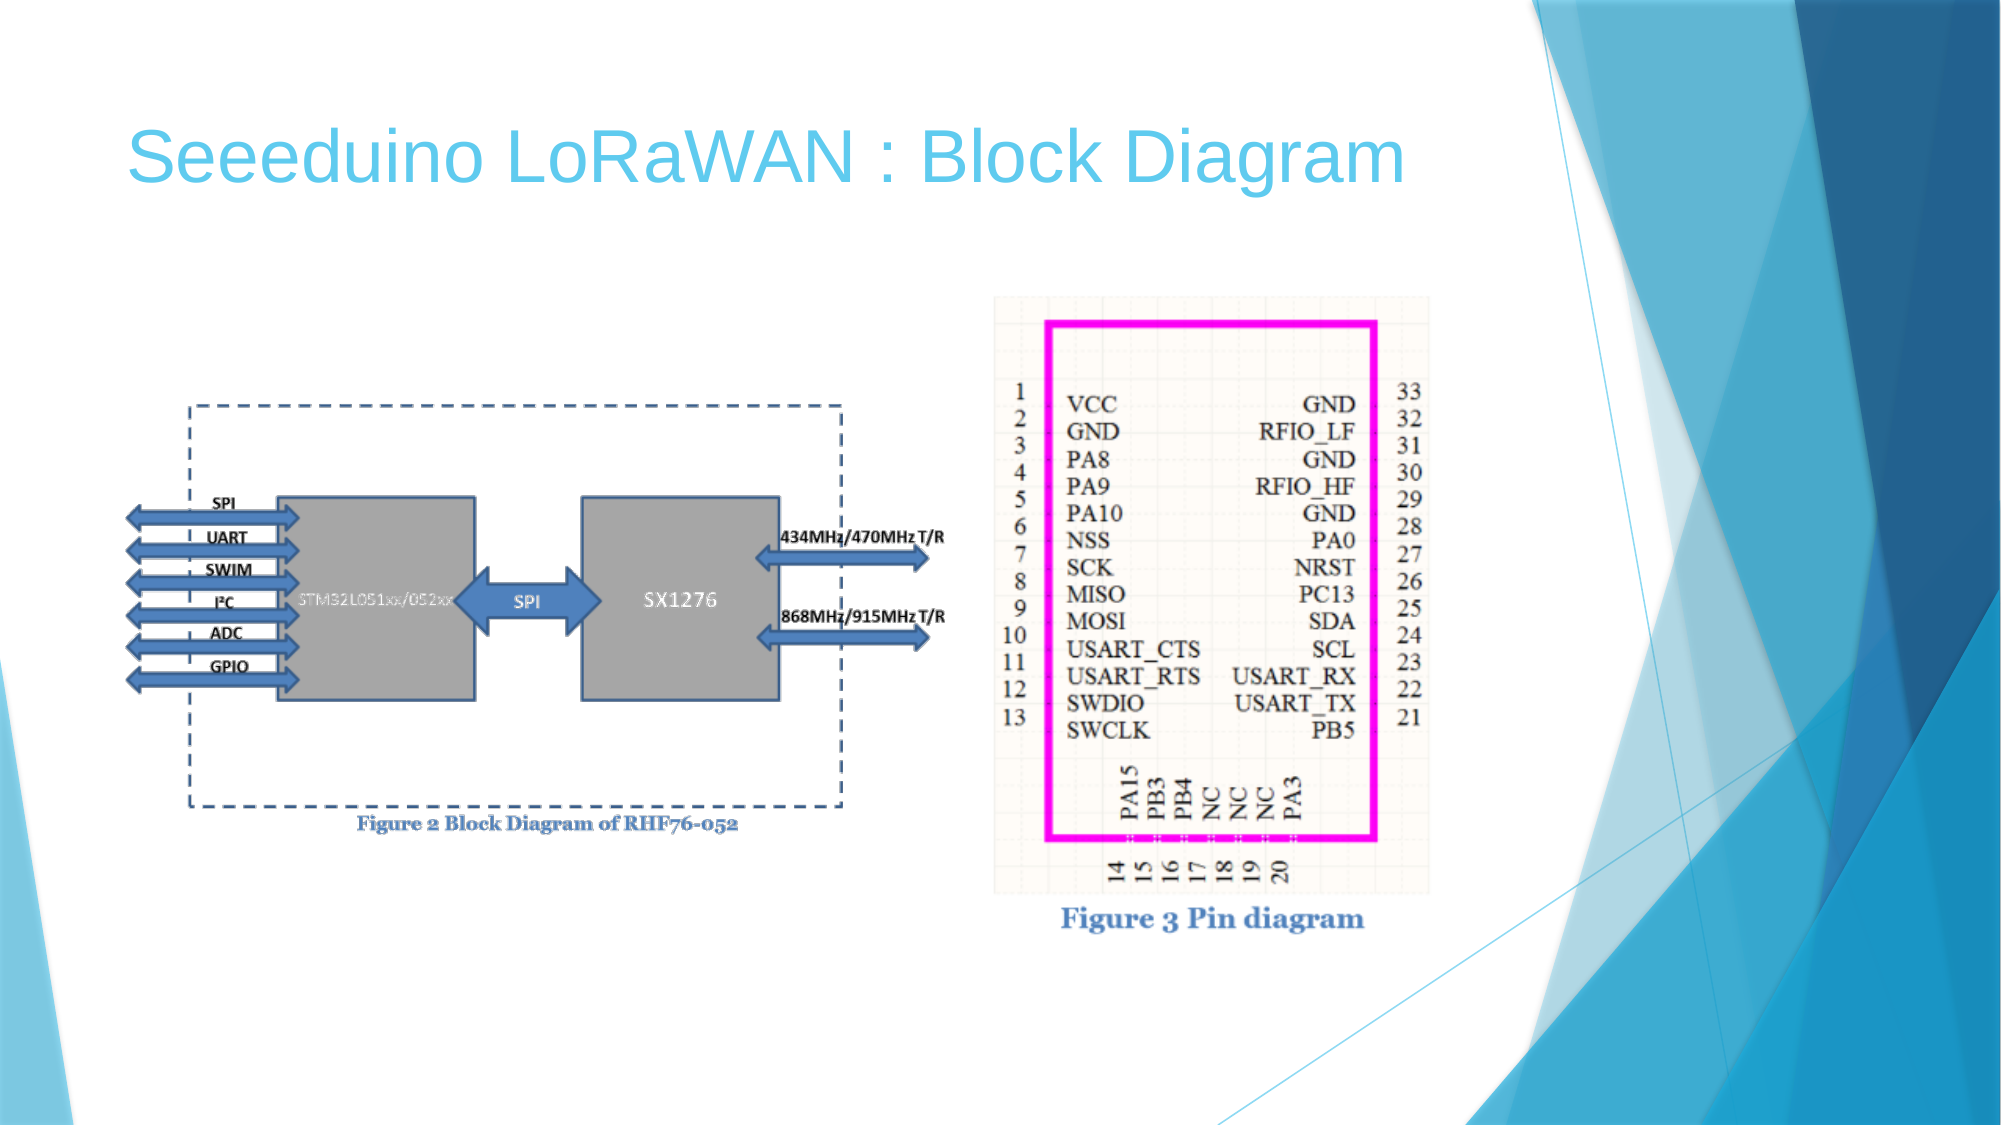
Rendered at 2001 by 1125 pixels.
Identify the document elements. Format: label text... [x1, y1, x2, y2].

picture [980, 283, 1450, 948]
title Seeeduino LoRaWAN : Block Diagram [111, 99, 1522, 252]
picture [110, 388, 960, 843]
